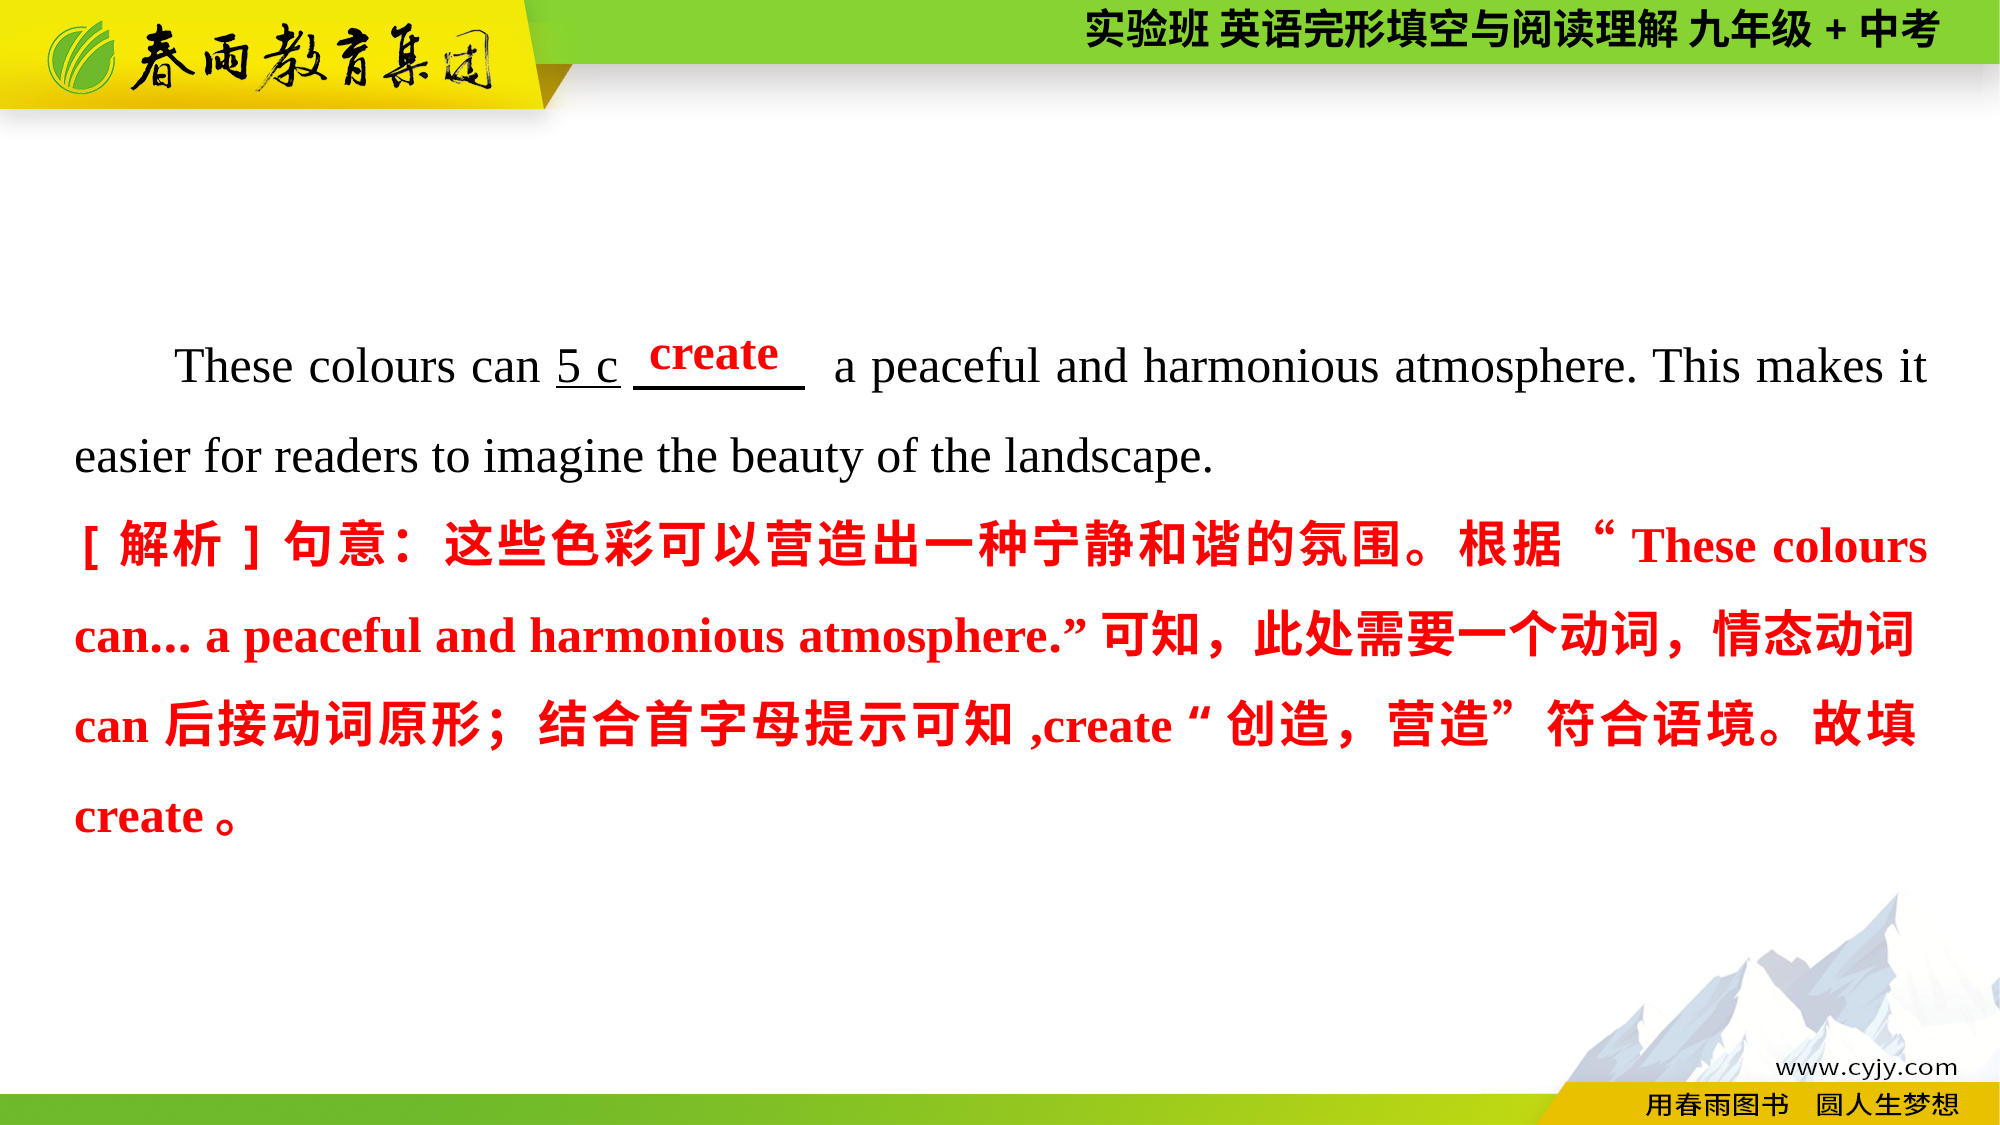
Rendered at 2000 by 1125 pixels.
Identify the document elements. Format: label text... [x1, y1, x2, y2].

text_box create [634, 312, 794, 388]
list These colours can 5 c a peaceful and harmonious atmosphere. This makes it easier for readers to imagine the beauty of the landscape. [59, 294, 1944, 492]
text_box [解析]句意：这些色彩可以营造出一种宁静和谐的氛围。根据“These colours can... a peaceful and harmonious atmosphere.”可知，此处需要一个动词，情态动词can后接动词原形；结合首字母提示可知,create “创造，营造”符合语境。故填create。 [59, 492, 1944, 851]
picture [0, 0, 2000, 1125]
